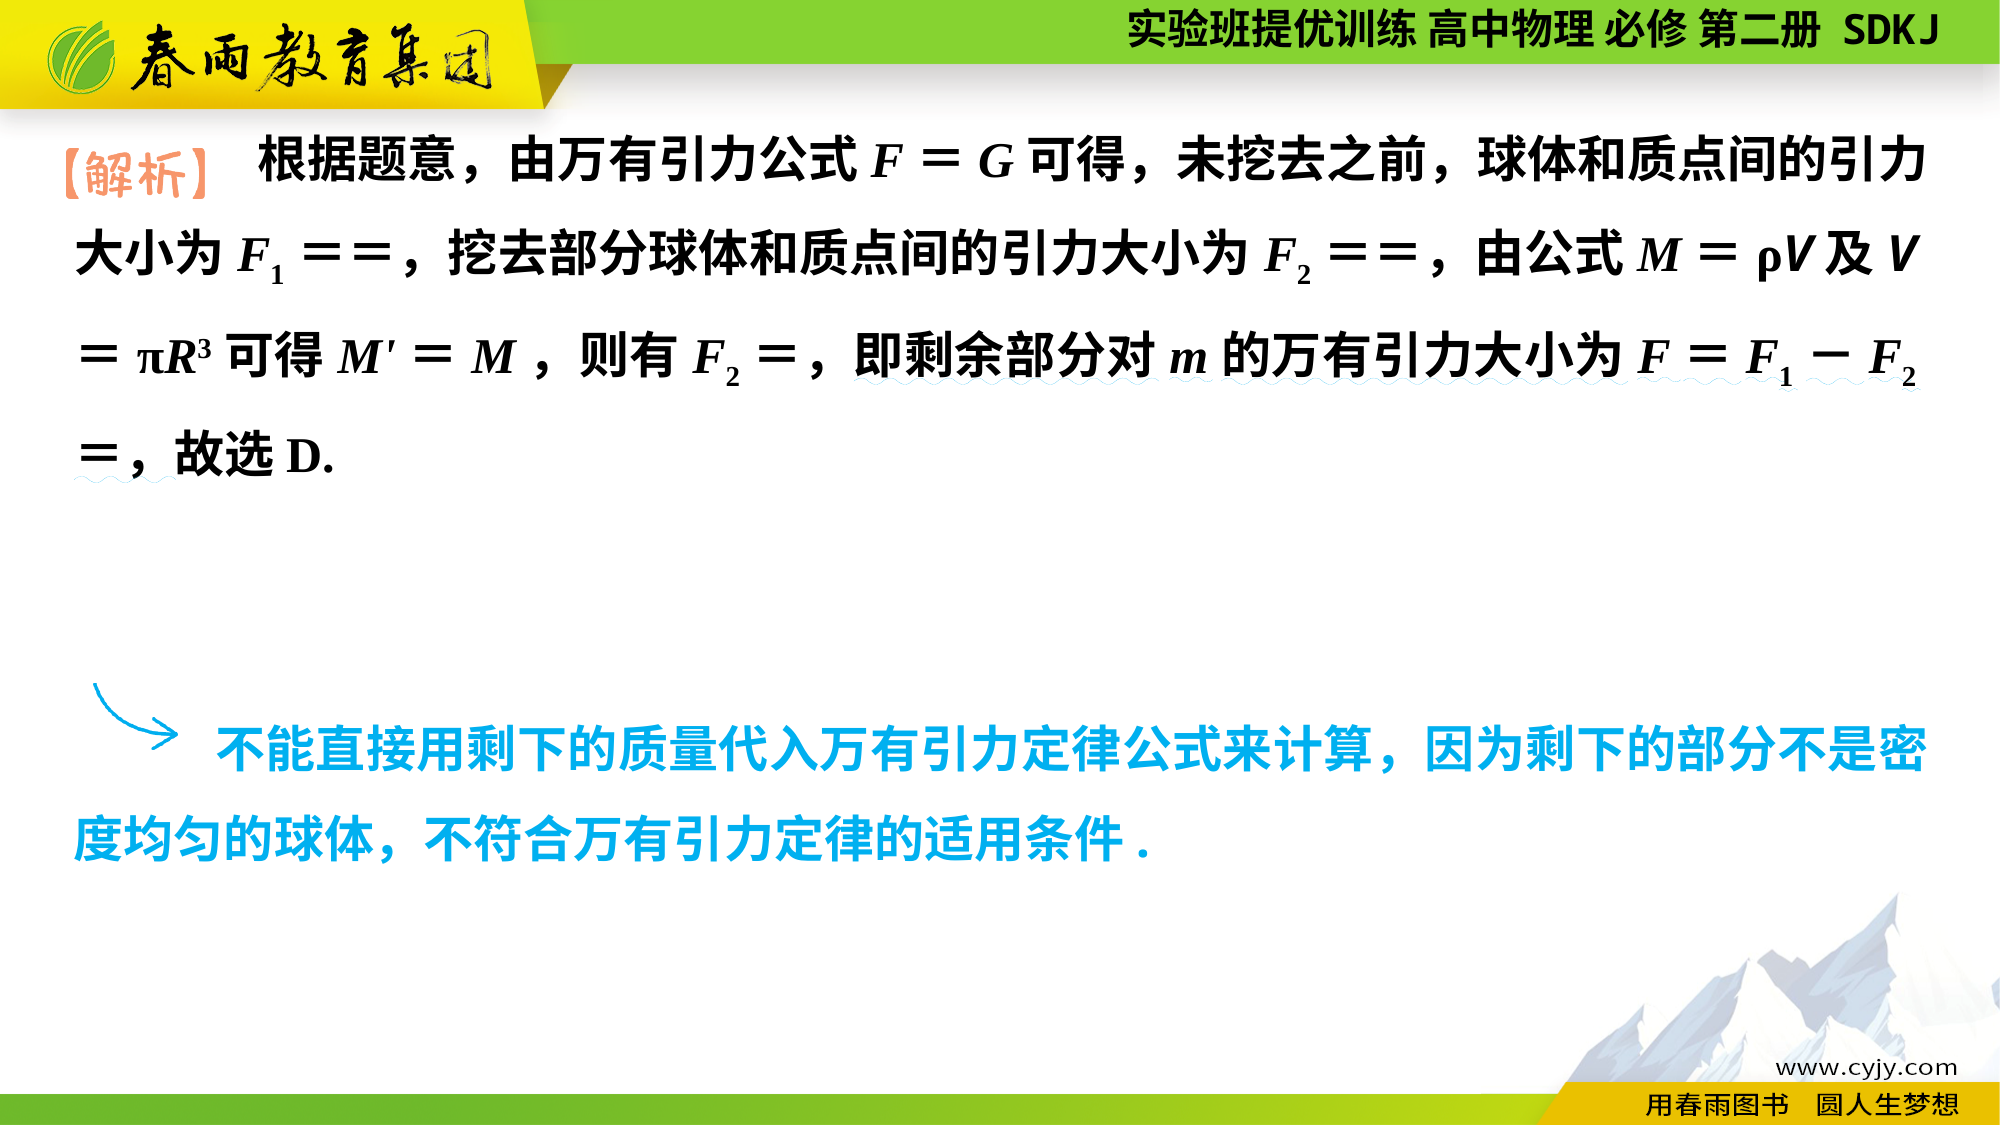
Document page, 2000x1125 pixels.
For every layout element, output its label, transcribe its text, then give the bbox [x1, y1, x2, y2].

picture [0, 0, 2000, 1125]
text_box 不能直接用剩下的质量代入万有引力定律公式来计算，因为剩下的部分不是密度均匀的球体，不符合万有引力定律的适用条件. [59, 680, 1944, 876]
